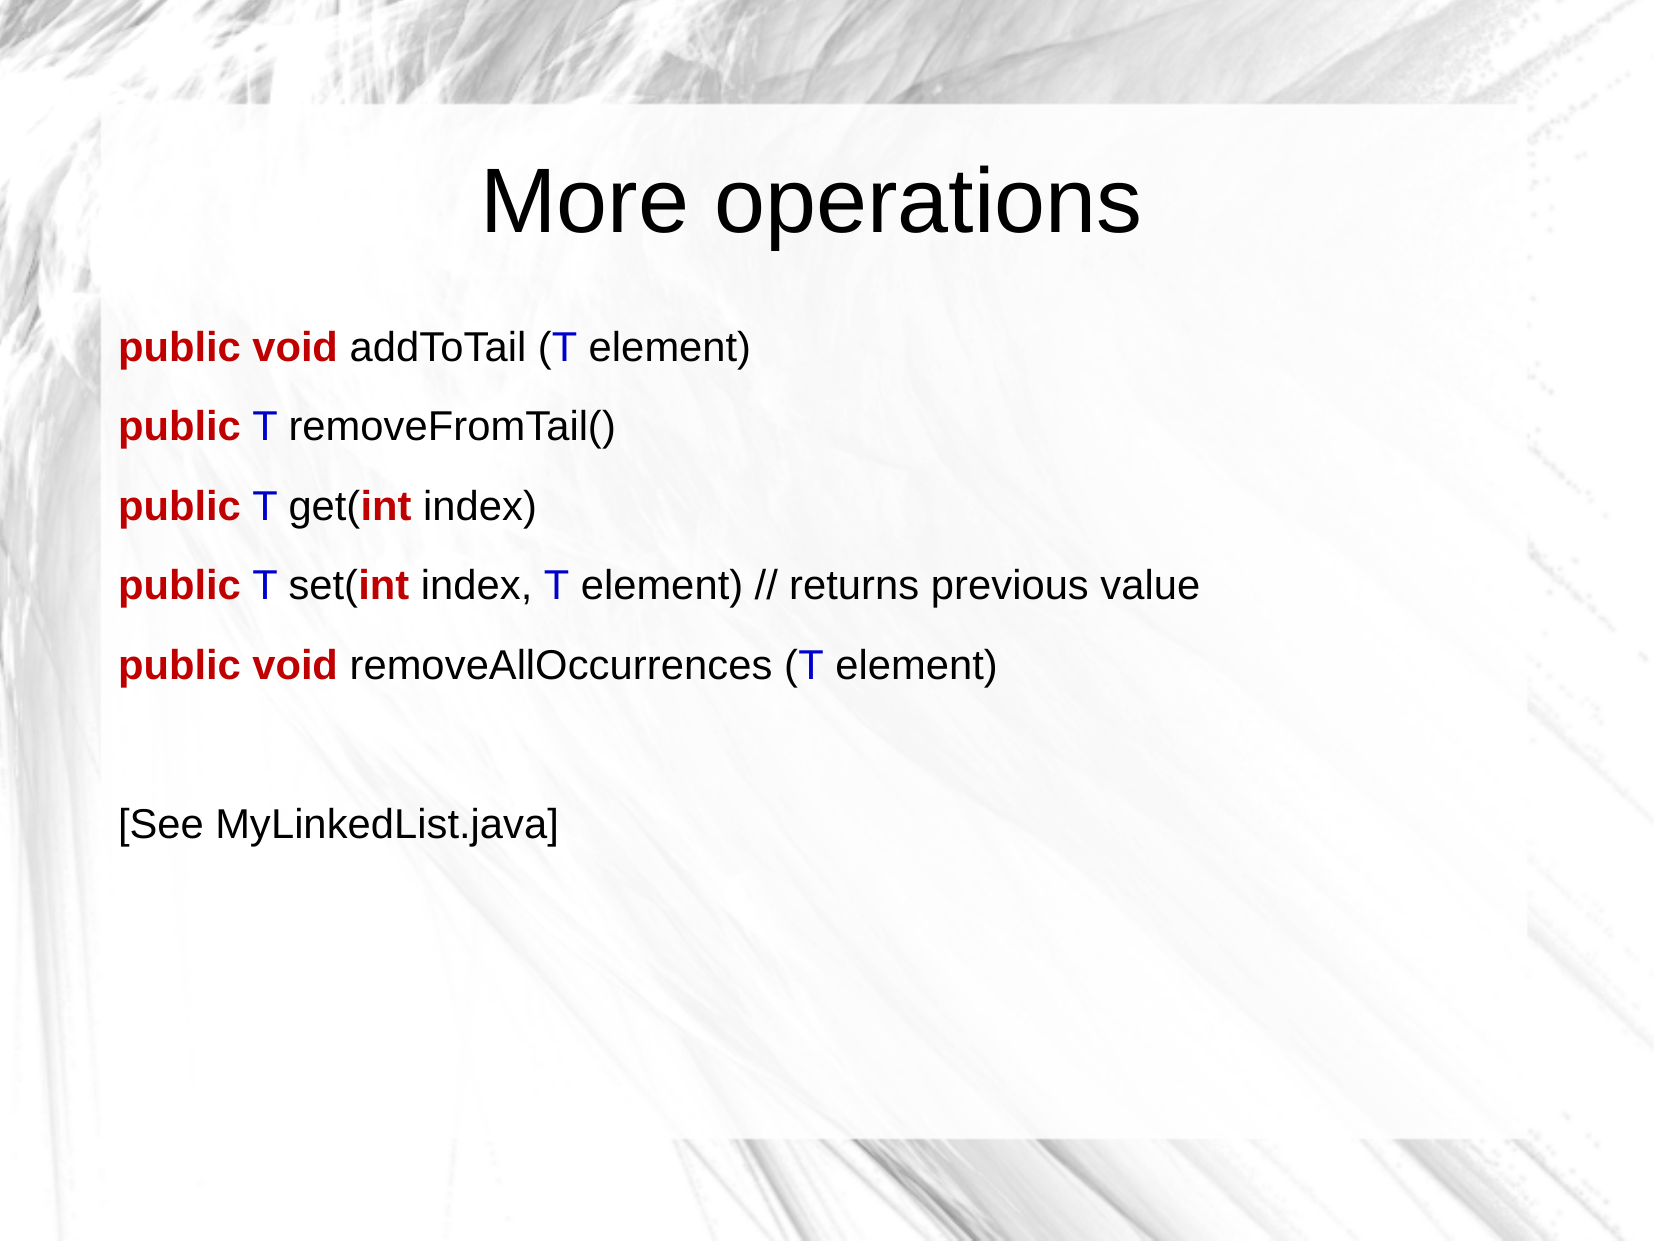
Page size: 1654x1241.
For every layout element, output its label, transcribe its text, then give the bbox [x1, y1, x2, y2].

list public void addToTail (T element) public T removeFromTail() public T get(int index) public T set(int index, T element) // returns previous value public void removeAllOccurrences (T element) [See MyLinkedList.java] [118, 319, 1571, 1102]
picture [0, 0, 1654, 1241]
title More operations [118, 112, 1506, 281]
